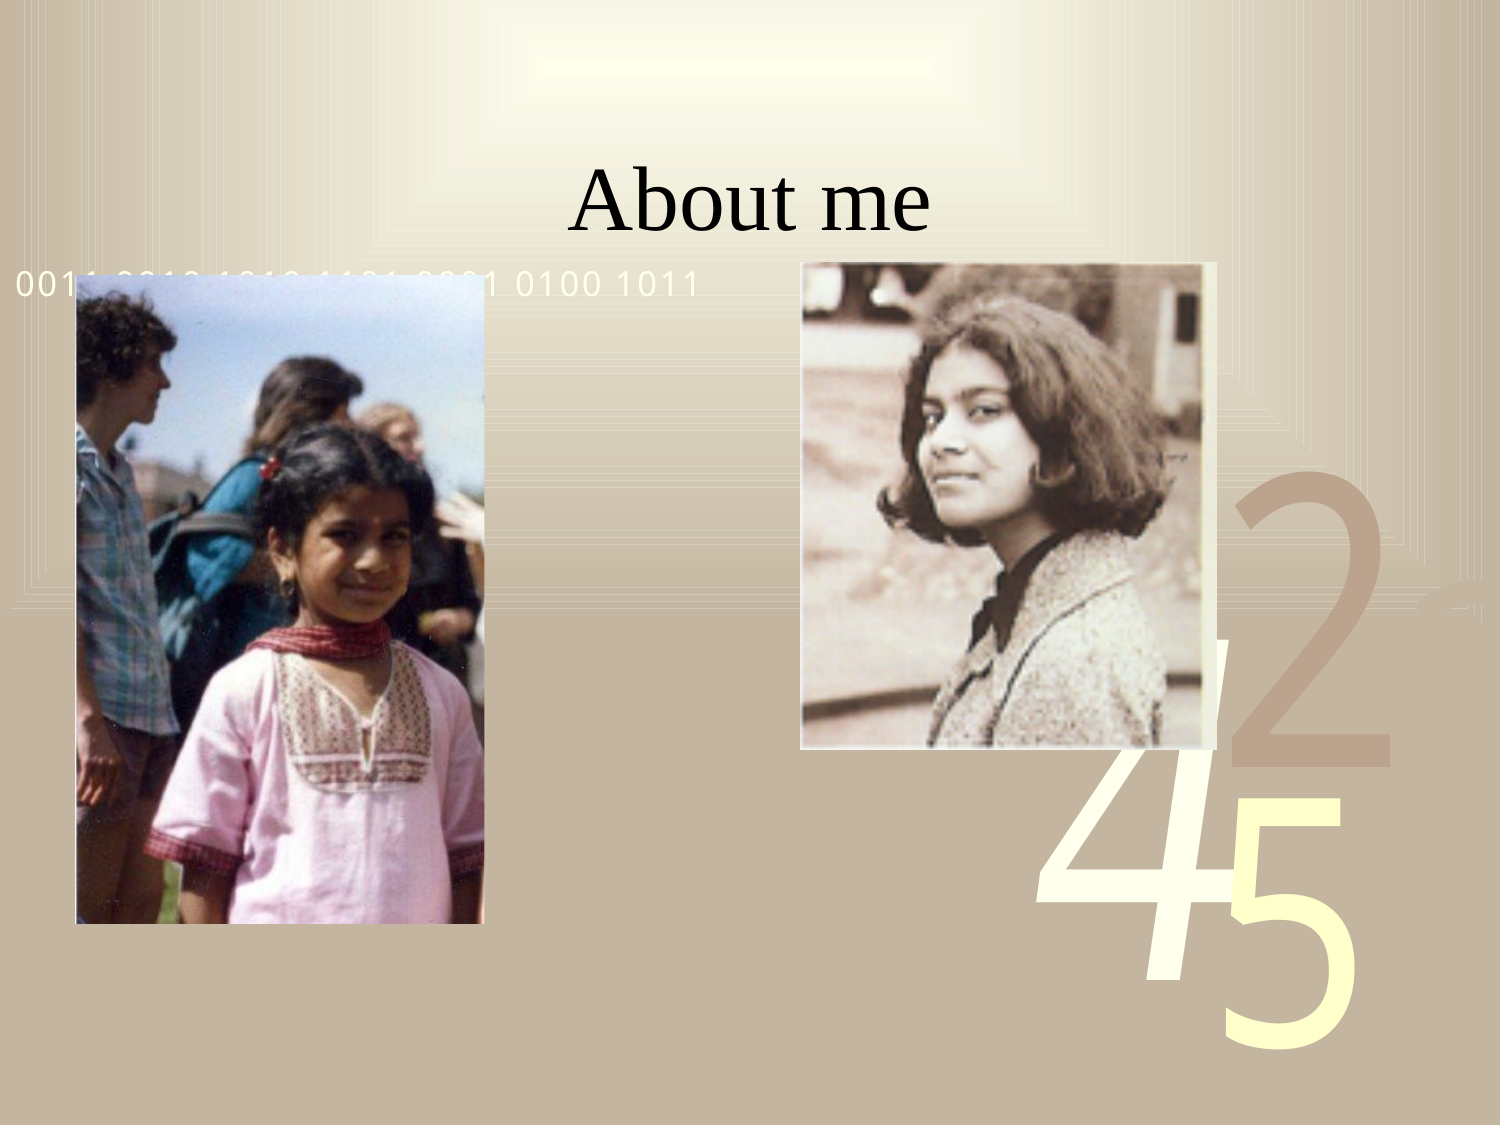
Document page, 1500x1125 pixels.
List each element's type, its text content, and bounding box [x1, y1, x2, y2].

picture [799, 262, 1218, 751]
title About me [112, 99, 1388, 288]
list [74, 274, 485, 924]
